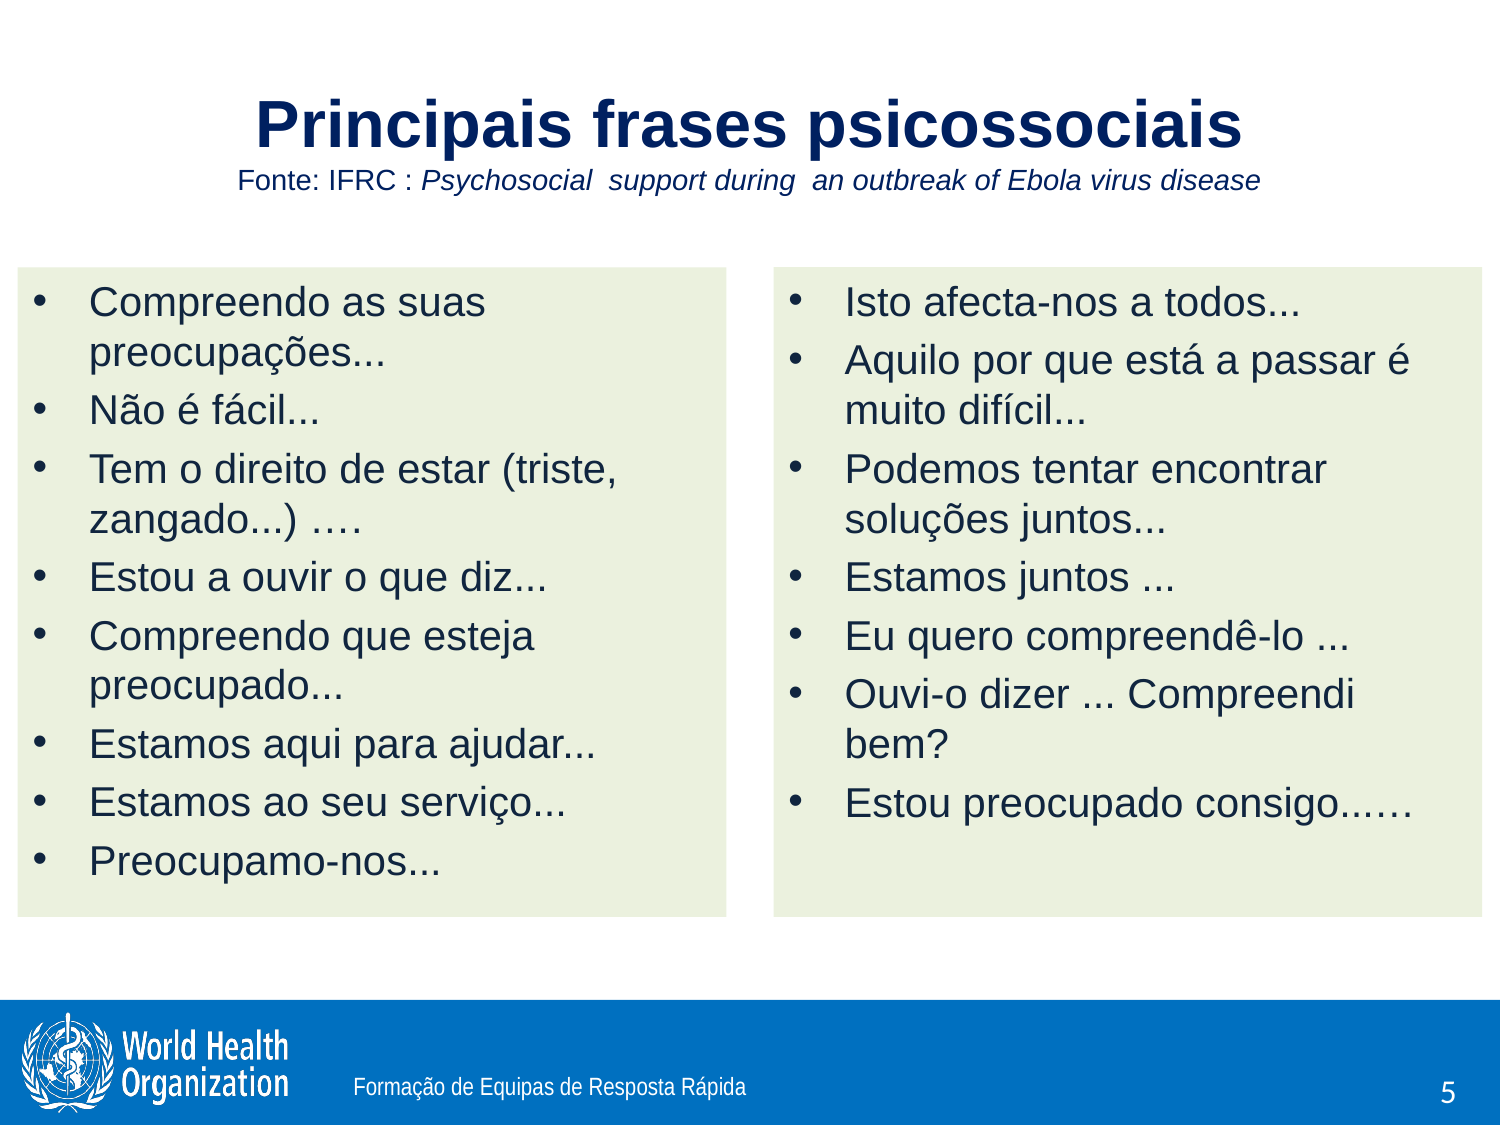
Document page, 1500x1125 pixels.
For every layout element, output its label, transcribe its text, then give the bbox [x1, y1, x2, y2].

title Principais frases psicossociais Fonte: IFRC : Psychosocial support during an outbreak of Ebola virus disease [75, 45, 1425, 233]
list Compreendo as suas preocupações... Não é fácil... Tem o direito de estar (triste, zangado...) …. Estou a ouvir o que diz... Compreendo que esteja preocupado... Estamos aqui para ajudar... Estamos ao seu serviço... Preocupamo-nos... [17, 267, 727, 917]
picture [21, 1012, 288, 1113]
text_box Isto afecta-nos a todos... Aquilo por que está a passar é muito difícil... Podemos tentar encontrar soluções juntos... Estamos juntos ... Eu quero compreendê-lo ... Ouvi-o dizer ... Compreendi bem? Estou preocupado consigo...… [773, 267, 1483, 917]
